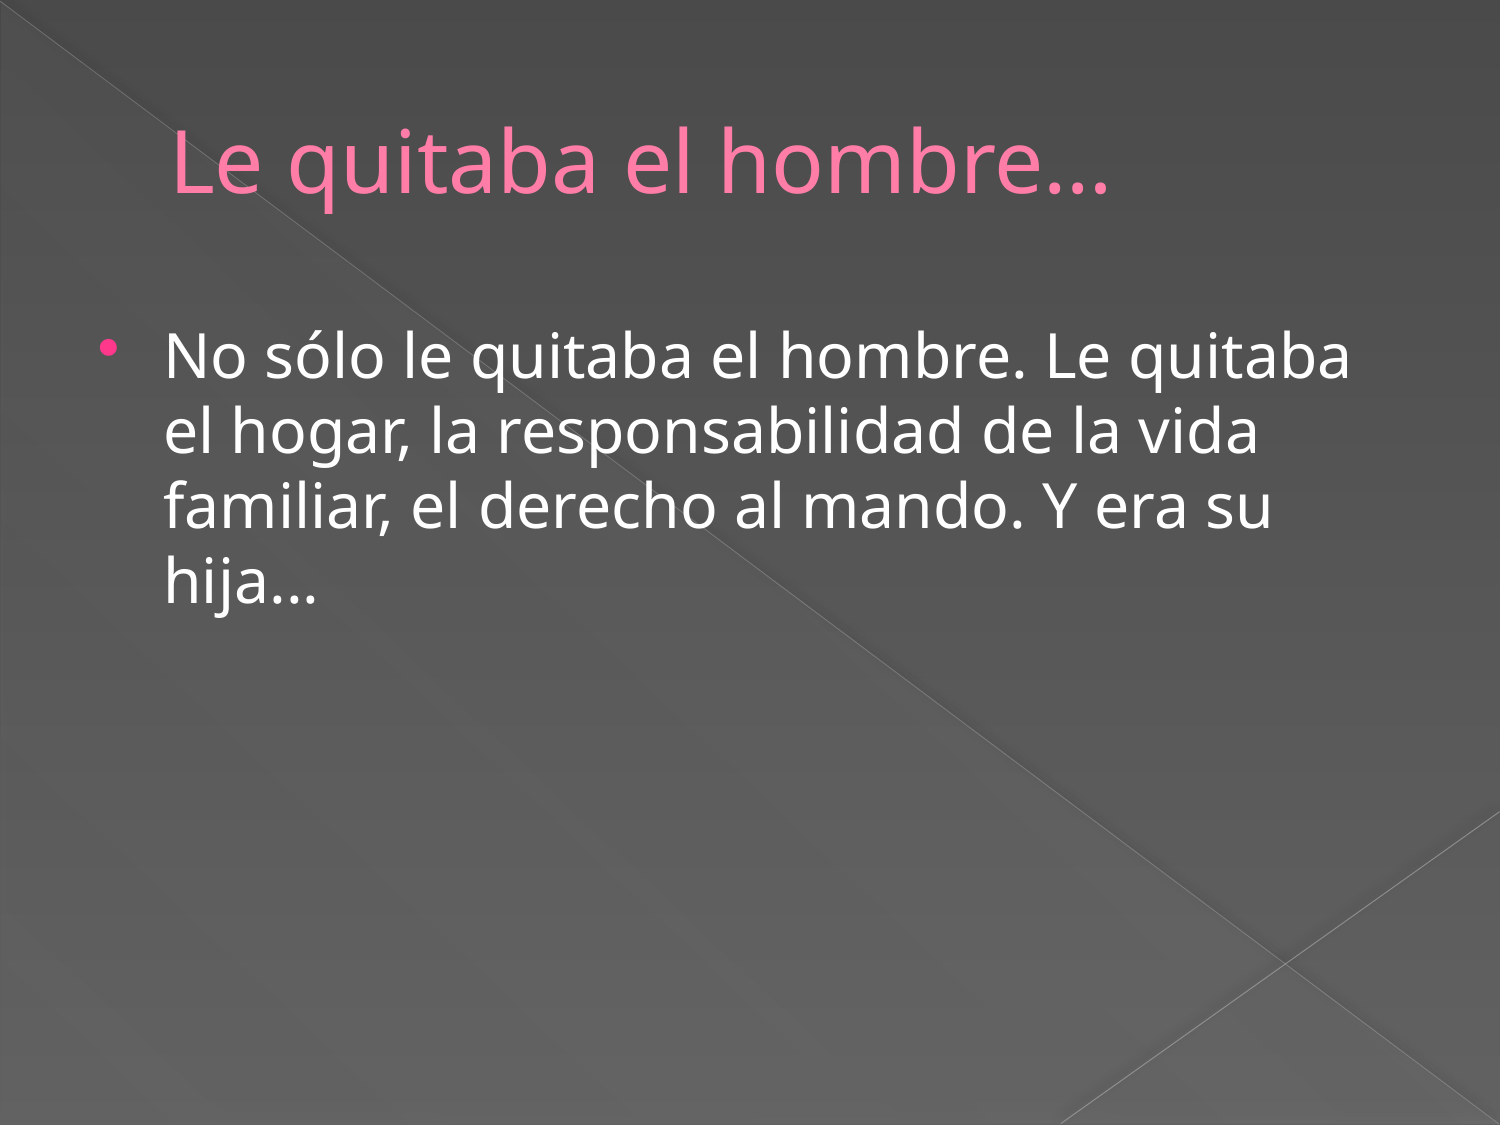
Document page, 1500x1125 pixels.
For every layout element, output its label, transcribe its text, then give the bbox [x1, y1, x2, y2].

title Le quitaba el hombre… [75, 43, 1425, 274]
list No sólo le quitaba el hombre. Le quitaba el hogar, la responsabilidad de la vida familiar, el derecho al mando. Y era su hija... [75, 308, 1425, 1059]
